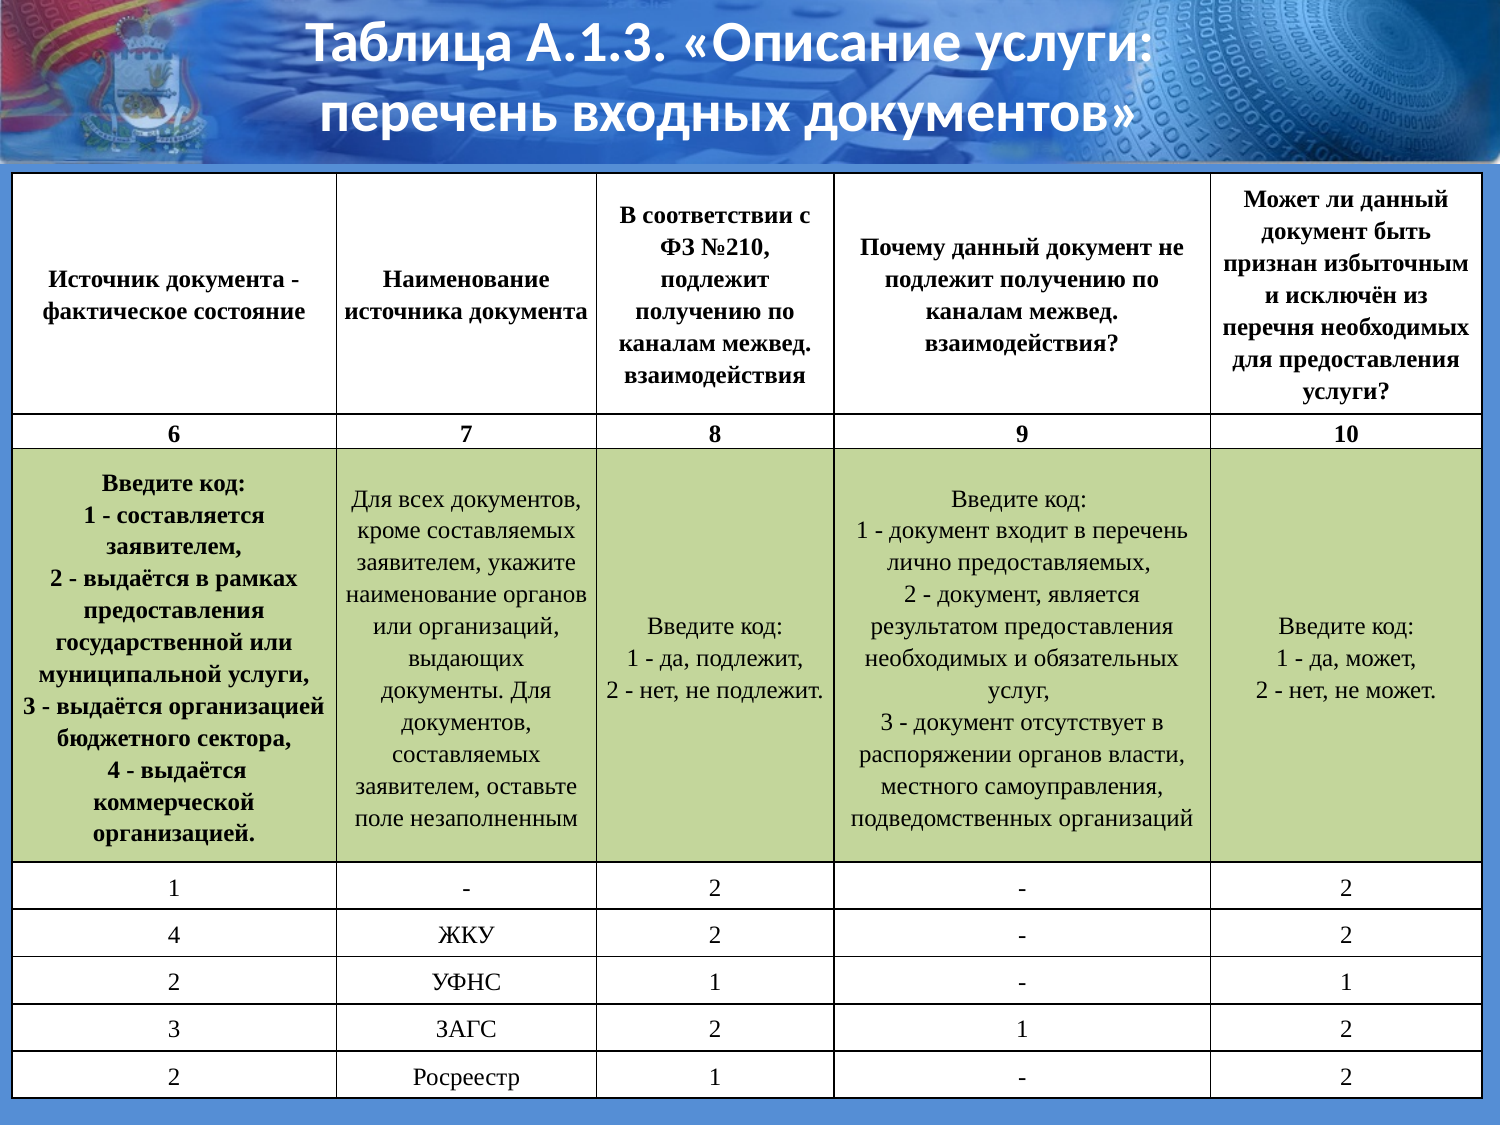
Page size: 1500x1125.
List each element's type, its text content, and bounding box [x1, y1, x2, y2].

table_header Может ли данный документ быть признан избыточным и исключён из перечня необходимых для предоставления услуги? [1211, 174, 1481, 413]
table_cell ЗАГС [337, 1005, 596, 1050]
table_cell 2 [13, 957, 336, 1003]
table_header 2 [597, 863, 833, 908]
table_cell - [835, 910, 1210, 956]
table_cell 2 [13, 1052, 336, 1097]
table_cell 1 [835, 1005, 1210, 1050]
table_cell 1 [1211, 957, 1481, 1003]
table_cell 1 [597, 957, 833, 1003]
table_cell 10 [1211, 415, 1481, 448]
table_cell 1 [597, 1052, 833, 1097]
table_header Для всех документов, кроме составляемых заявителем, укажите наименование органов или организаций, выдающих документы. Для документов, составляемых заявителем, оставьте поле незаполненным [337, 449, 596, 861]
table_header 2 [1211, 863, 1481, 908]
table_header Введите код: 1 - составляется заявителем, 2 - выдаётся в рамках предоставления государственной или муниципальной услуги, 3 - выдаётся организацией бюджетного сектора, 4 - выдаётся коммерческой организацией. [13, 449, 336, 861]
table_header Источник документа - фактическое состояние [13, 174, 336, 413]
table_cell Росреестр [337, 1052, 596, 1097]
table_cell - [835, 1052, 1210, 1097]
table_header Введите код: 1 - да, подлежит, 2 - нет, не подлежит. [597, 449, 833, 861]
table_header - [835, 863, 1210, 908]
table_cell - [835, 957, 1210, 1003]
table_header Введите код: 1 - документ входит в перечень лично предоставляемых, 2 - документ, является результатом предоставления необходимых и обязательных услуг, 3 - документ отсутствует в распоряжении органов власти, местного самоуправления, подведомственных организаций [835, 449, 1210, 861]
table_header Почему данный документ не подлежит получению по каналам межвед. взаимодействия? [835, 174, 1210, 413]
table_cell УФНС [337, 957, 596, 1003]
table_cell 2 [597, 1005, 833, 1050]
table_cell 9 [835, 415, 1210, 448]
table_header Введите код: 1 - да, может, 2 - нет, не может. [1211, 449, 1481, 861]
table_cell 2 [597, 910, 833, 956]
table_header 1 [13, 863, 336, 908]
picture [0, 0, 1500, 164]
table_header Наименование источника документа [337, 174, 596, 413]
table_cell 2 [1211, 910, 1481, 956]
table_cell ЖКУ [337, 910, 596, 956]
table_cell 2 [1211, 1005, 1481, 1050]
table_cell 7 [337, 415, 596, 448]
table_cell 2 [1211, 1052, 1481, 1097]
table_header В соответствии с ФЗ №210, подлежит получению по каналам межвед. взаимодействия [597, 174, 833, 413]
table_cell 6 [13, 415, 336, 448]
table_cell 4 [13, 910, 336, 956]
table_cell 8 [597, 415, 833, 448]
table_header - [337, 863, 596, 908]
table_cell 3 [13, 1005, 336, 1050]
